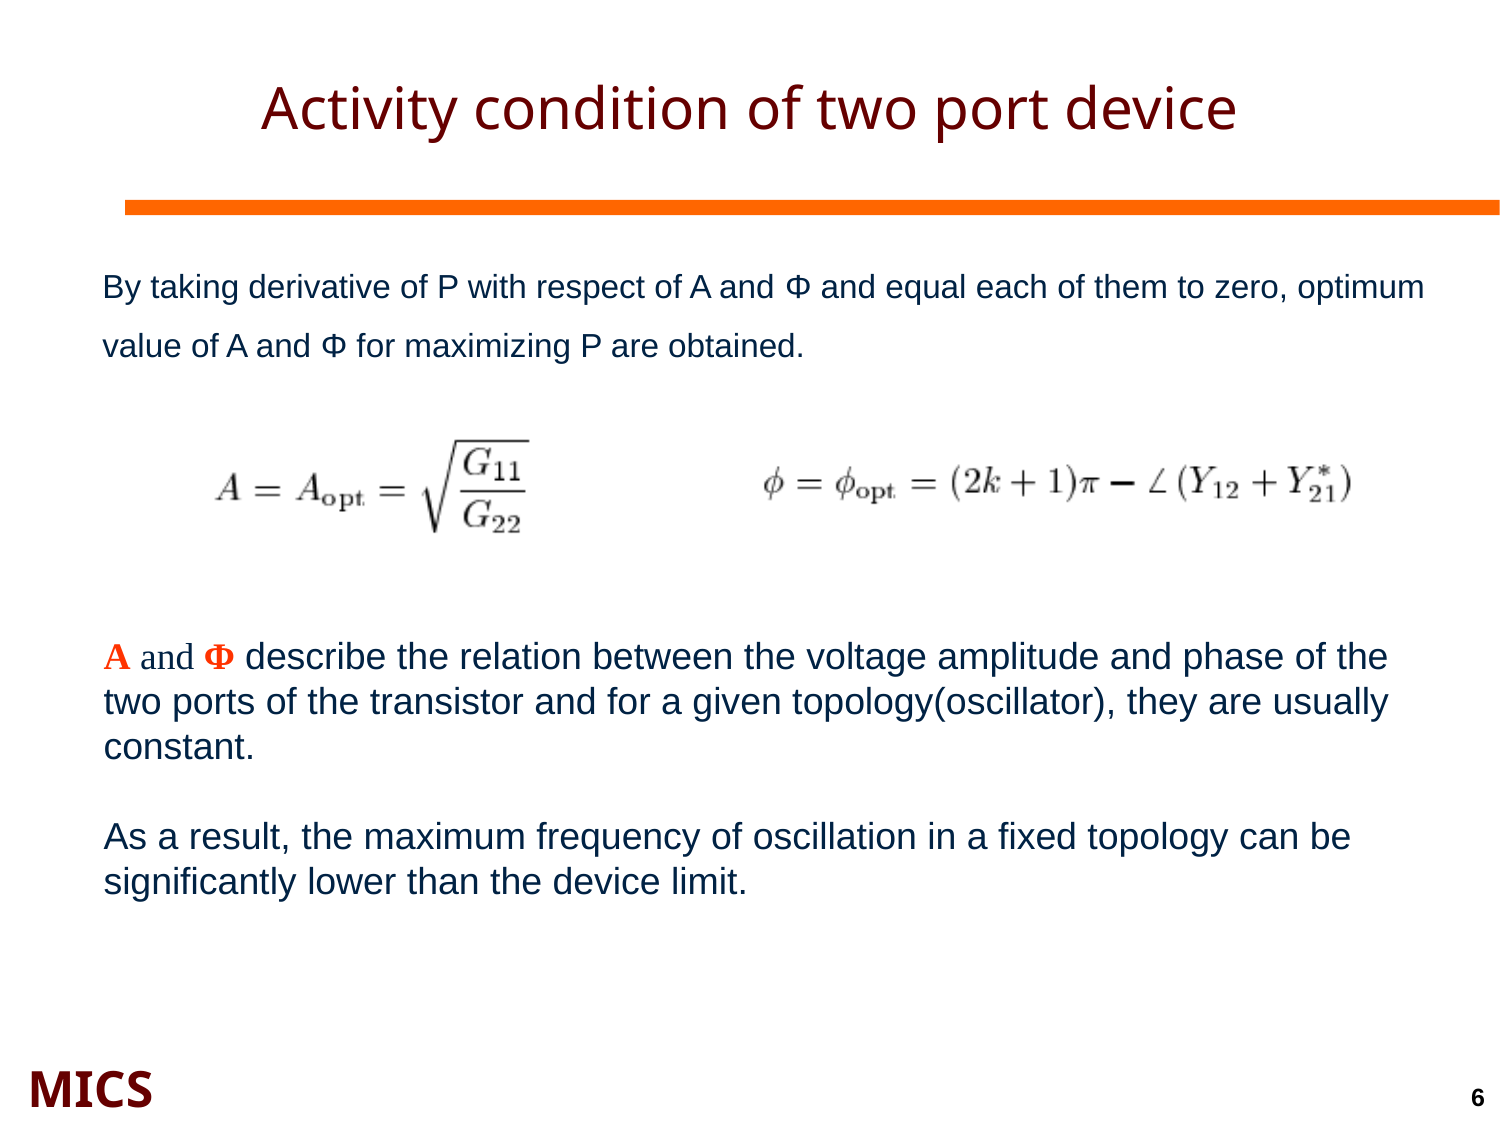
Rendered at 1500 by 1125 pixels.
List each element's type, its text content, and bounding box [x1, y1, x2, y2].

text_box By taking derivative of P with respect of A and Φ and equal each of them to zero, optimum value of A and Φ for maximizing P are obtained. [87, 237, 1475, 372]
slide_number 6 [1425, 1067, 1500, 1125]
title Activity condition of two port device [112, 12, 1388, 201]
text_box A and Φ describe the relation between the voltage amplitude and phase of the two ports of the transistor and for a given topology(oscillator), they are usually constant. As a result, the maximum frequency of oscillation in a ﬁxed topology can be signiﬁcantly lower than the device limit. [88, 624, 1452, 955]
picture [739, 437, 1358, 521]
picture [199, 427, 545, 564]
